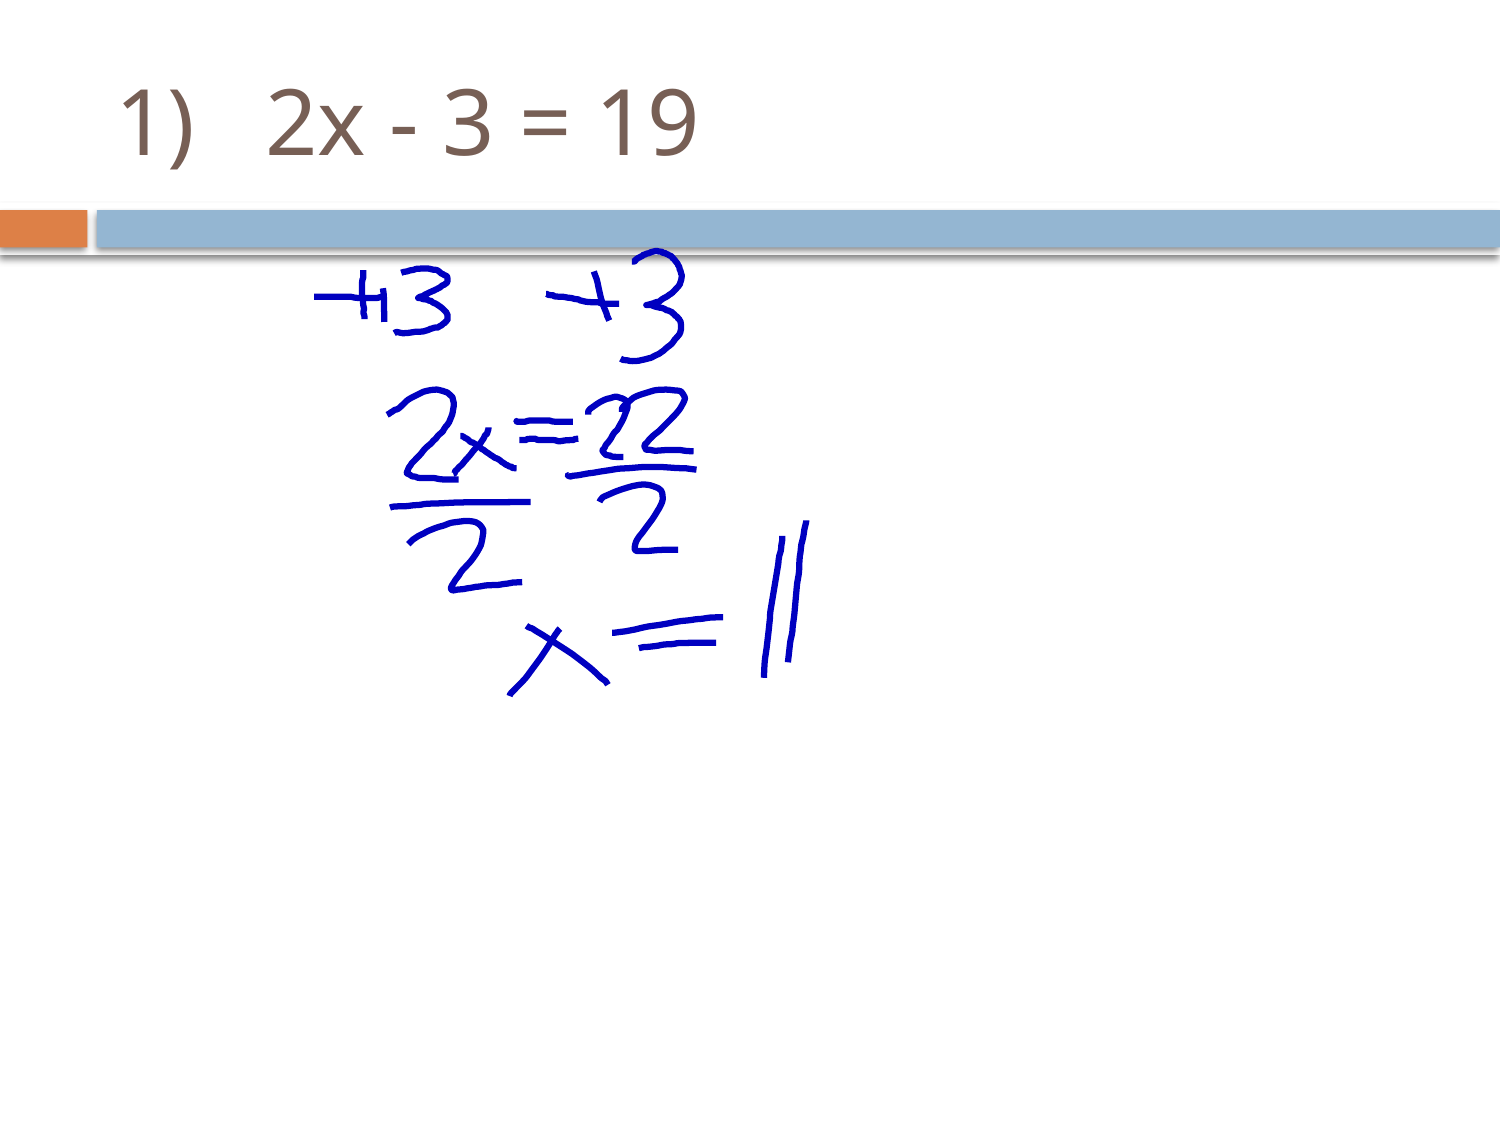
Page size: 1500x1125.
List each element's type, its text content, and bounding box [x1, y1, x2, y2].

text_box [453, 427, 490, 475]
text_box [314, 295, 385, 299]
text_box [546, 293, 620, 305]
text_box [386, 388, 459, 481]
text_box [567, 466, 697, 478]
text_box [525, 625, 551, 643]
text_box [602, 305, 611, 321]
text_box [587, 395, 628, 458]
text_box [389, 501, 531, 509]
text_box [460, 435, 476, 445]
text_box [361, 270, 365, 297]
text_box [612, 616, 724, 634]
text_box [621, 388, 694, 453]
text_box [638, 641, 717, 649]
text_box [393, 267, 449, 335]
text_box [620, 250, 683, 362]
title 1) 2x - 3 = 19 [100, 37, 1438, 200]
text_box [519, 437, 579, 443]
text_box [763, 535, 784, 678]
text_box [515, 419, 573, 423]
text_box [508, 627, 561, 697]
text_box [407, 520, 523, 592]
text_box [787, 520, 807, 663]
text_box [593, 271, 604, 301]
text_box [478, 446, 517, 470]
text_box [361, 299, 366, 320]
text_box [551, 640, 609, 686]
text_box [598, 483, 679, 552]
